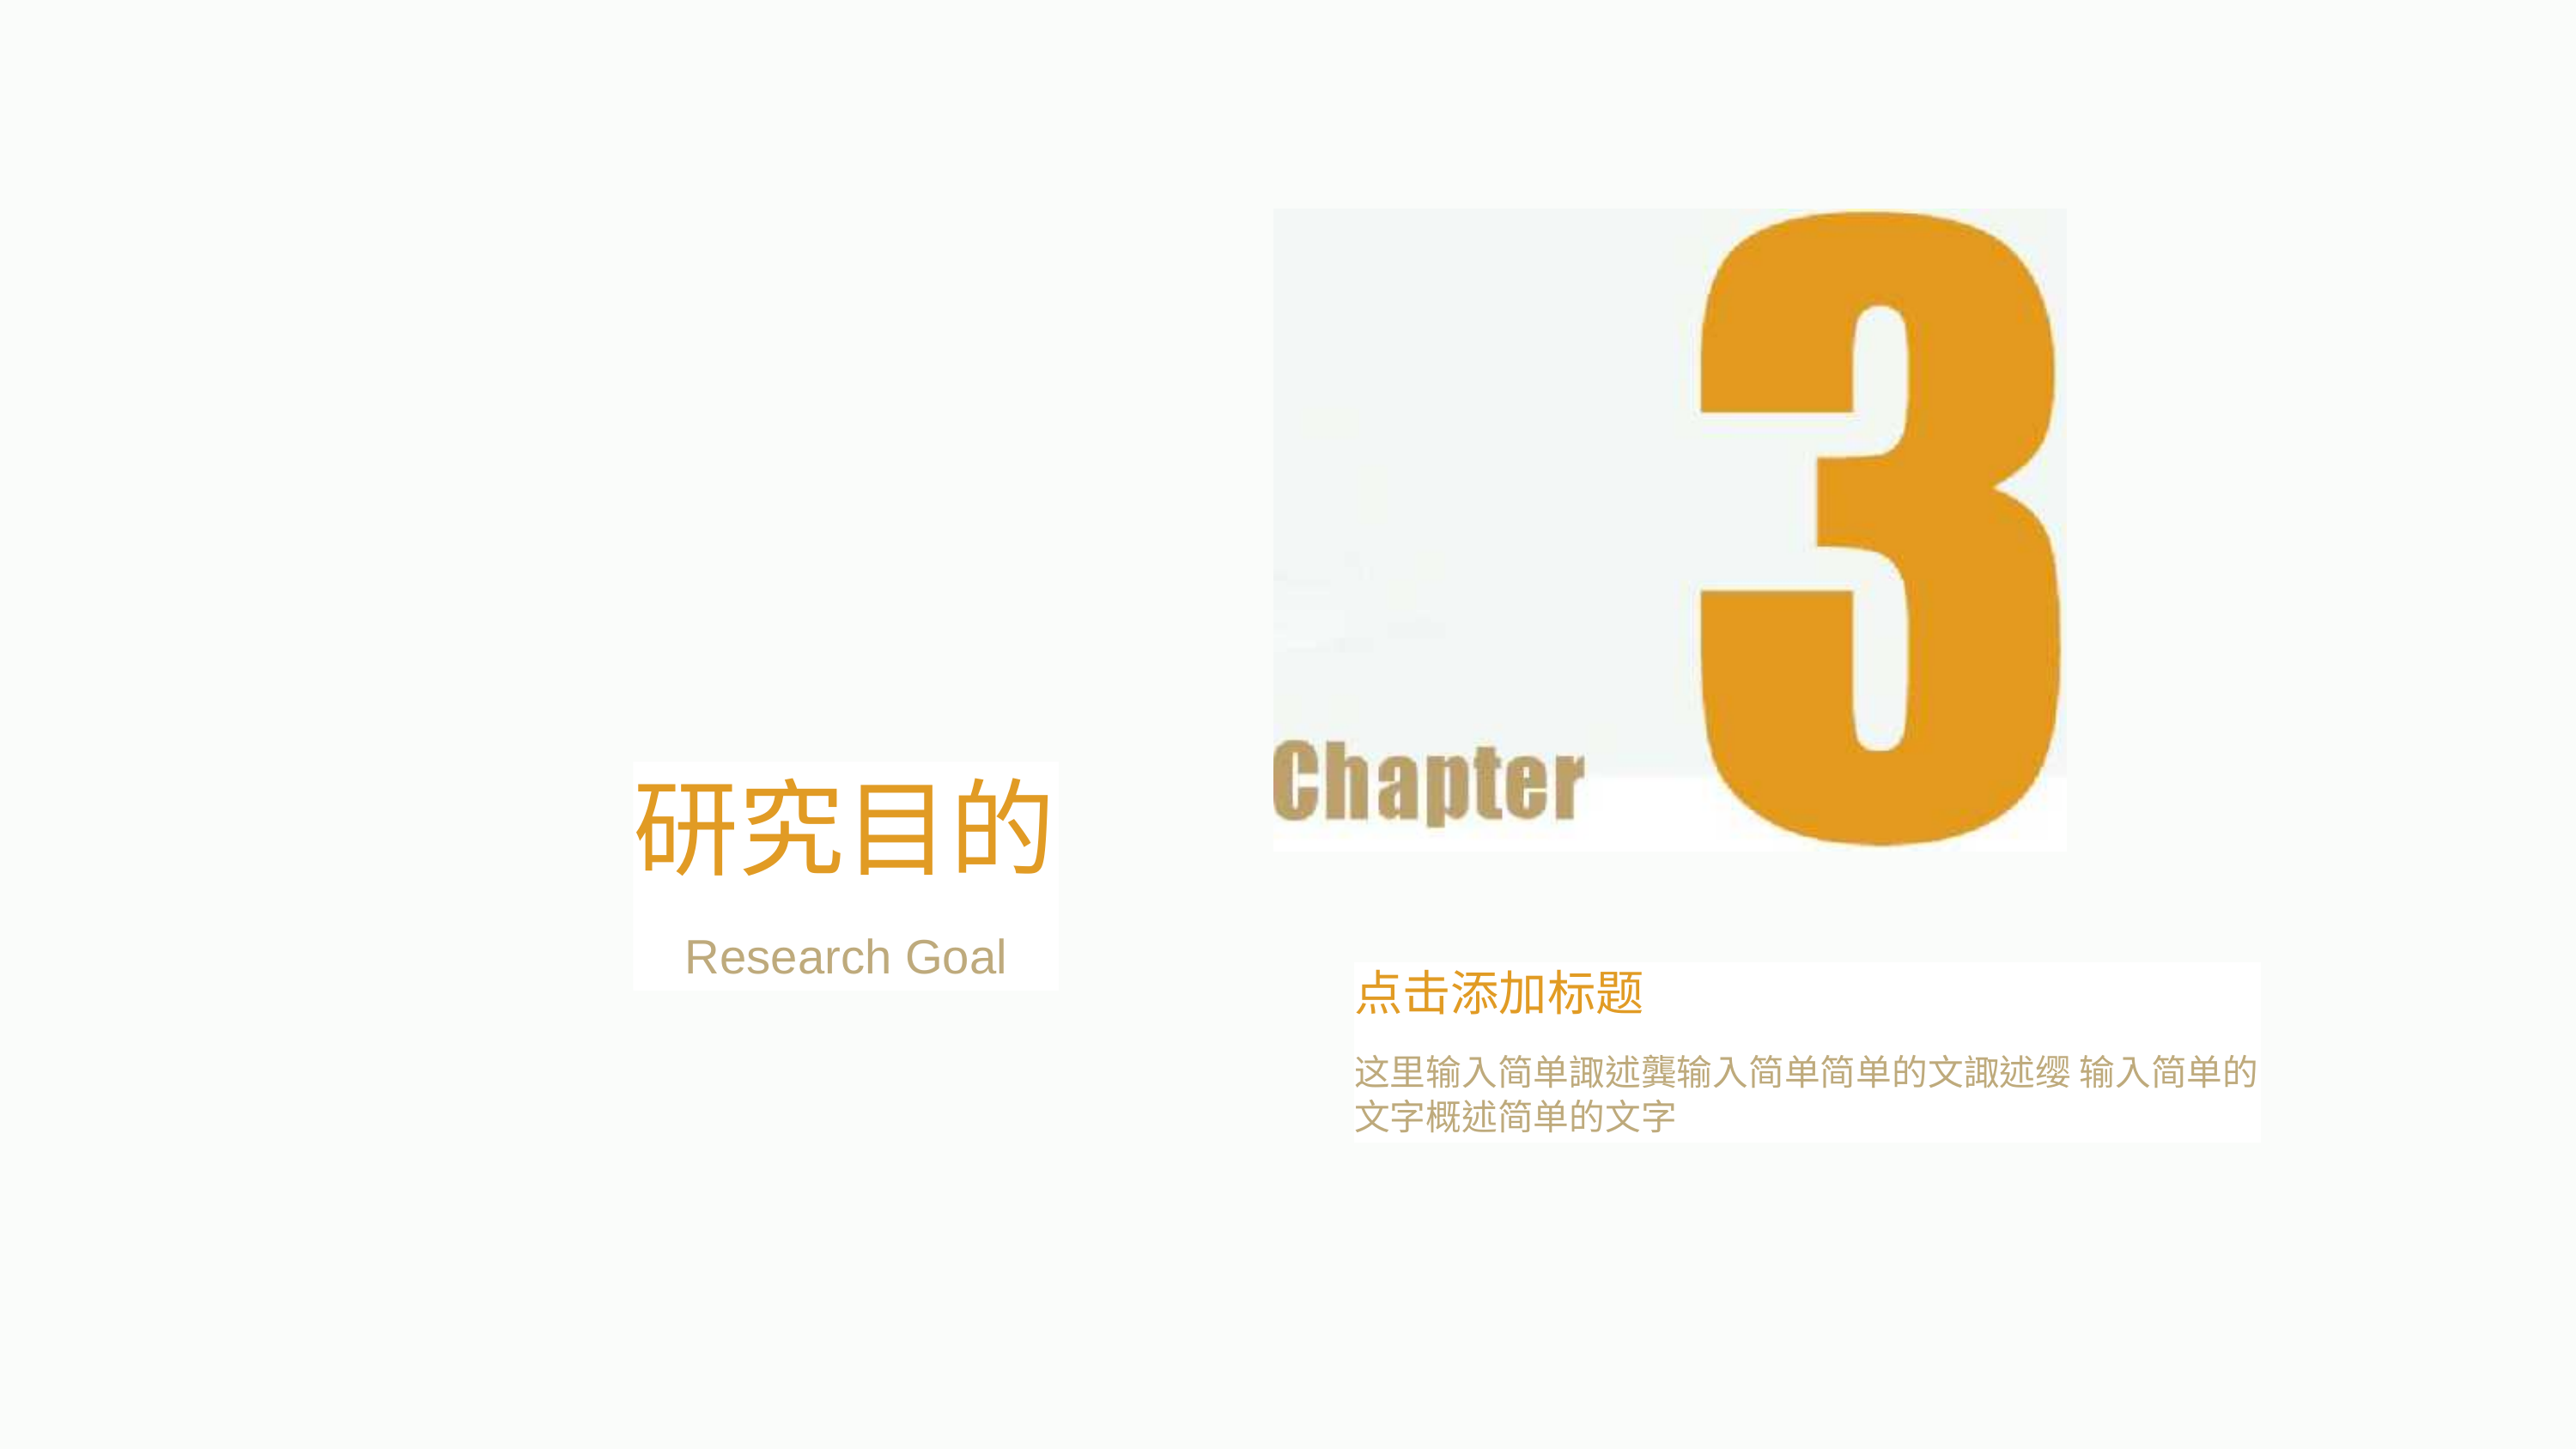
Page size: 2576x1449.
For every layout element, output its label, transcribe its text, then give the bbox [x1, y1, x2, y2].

text_box 研究目的 Research Goal [633, 761, 1060, 991]
text_box 点击添加标题 这里输入简单諏述龔输入简单简单的文諏述缨 输入简单的文字概述简单的文字 [1354, 961, 2262, 1143]
picture [1273, 209, 2067, 852]
